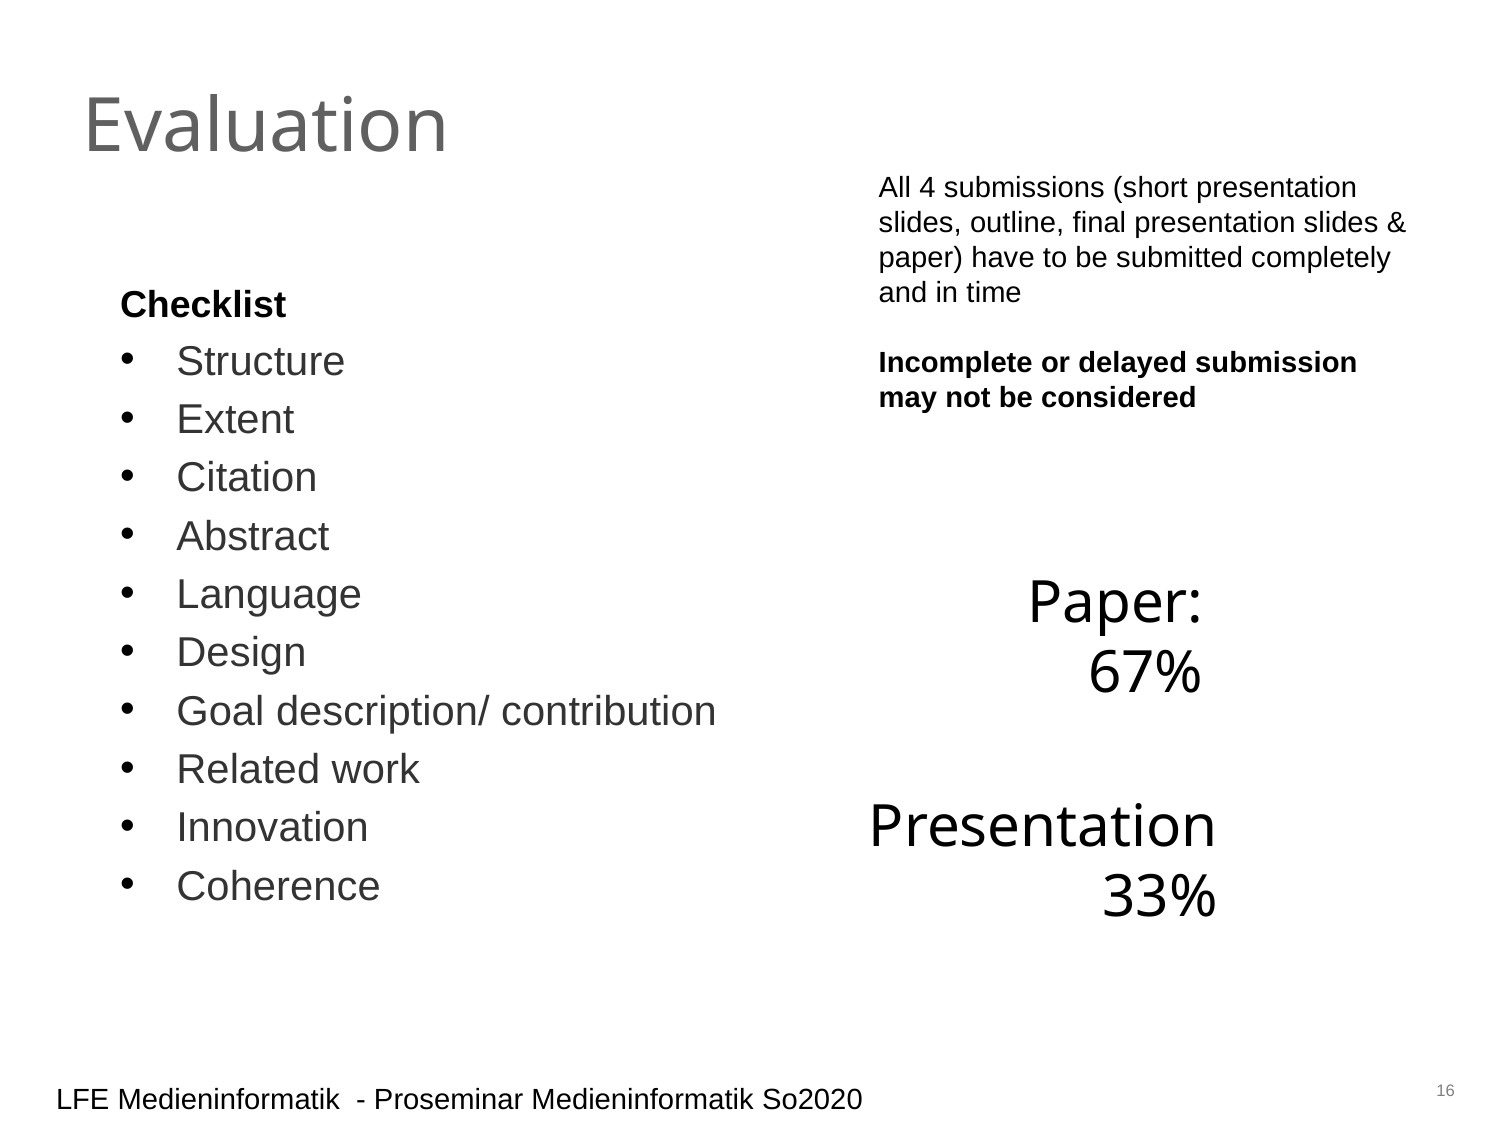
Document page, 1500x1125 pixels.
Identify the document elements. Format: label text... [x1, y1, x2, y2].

list Checklist Structure Extent Citation Abstract Language Design Goal description/ contribution Related work Innovation Coherence [75, 249, 750, 1005]
text_box Presentation 33% [830, 780, 1226, 936]
text_box Paper:67% [998, 556, 1211, 712]
text_box Evaluation [74, 28, 1425, 216]
text_box 16 [1362, 1072, 1463, 1108]
text_box All 4 submissions (short presentation slides, outline, final presentation slides & paper) have to be submitted completely and in time Incomplete or delayed submission may not be considered [863, 160, 1431, 421]
